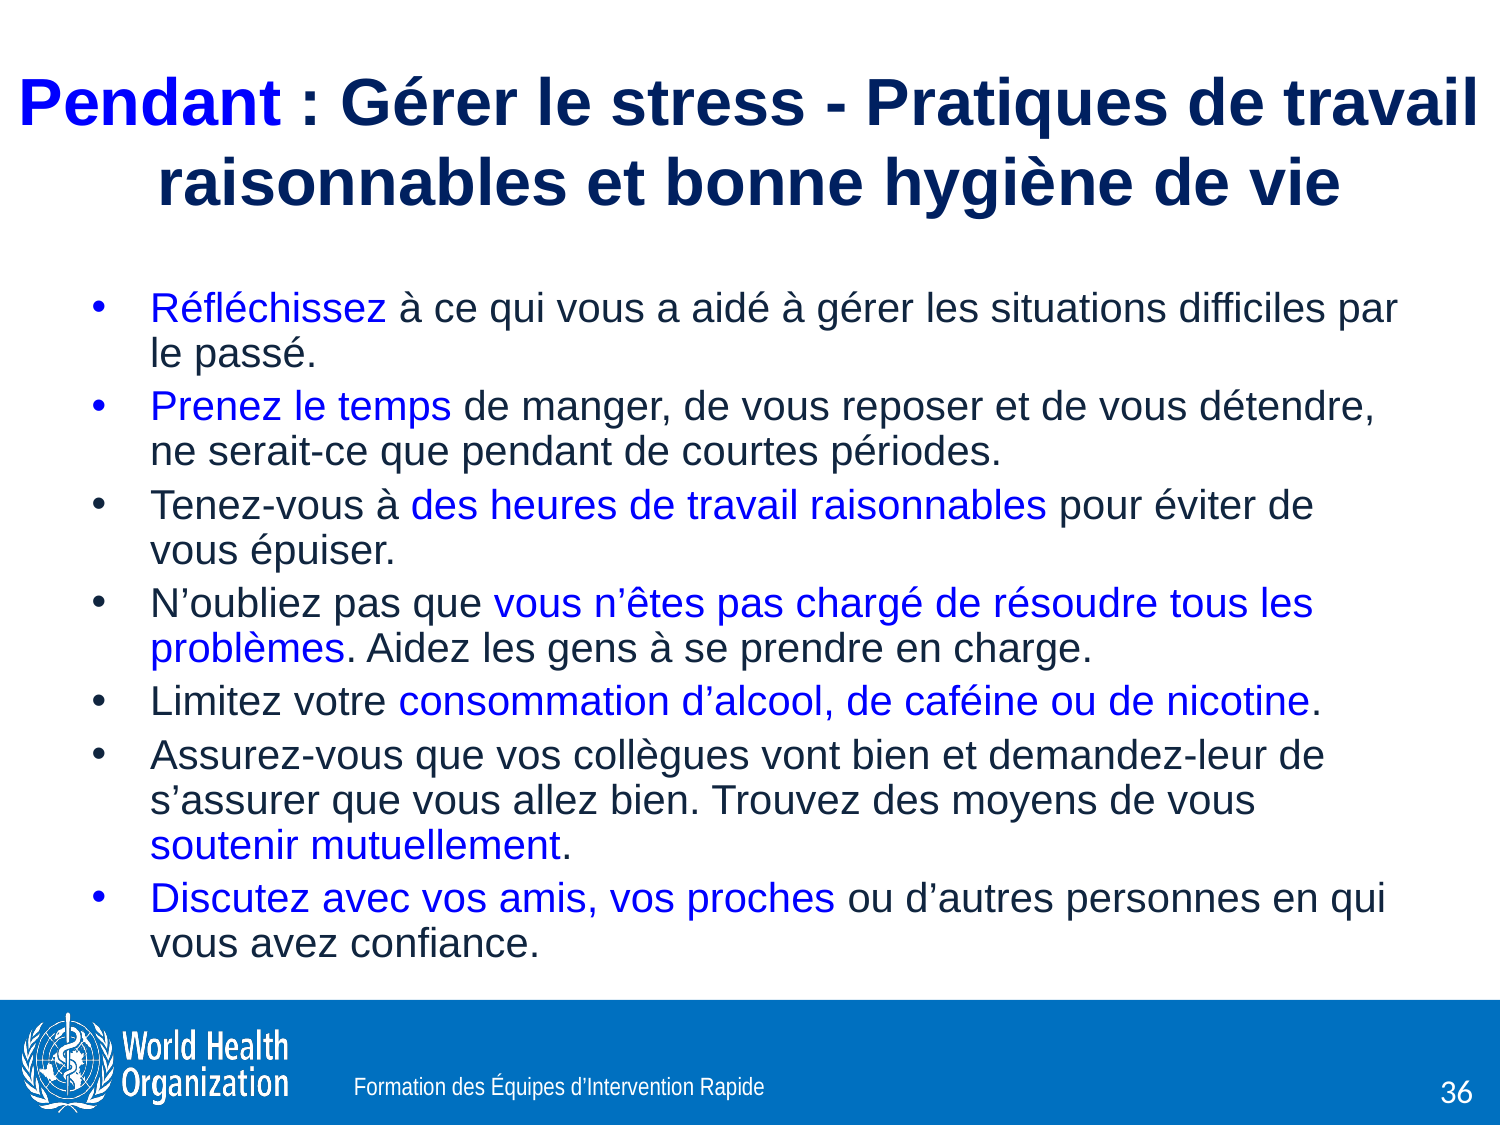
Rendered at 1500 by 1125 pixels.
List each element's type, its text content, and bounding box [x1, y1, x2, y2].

title Pendant : Gérer le stress - Pratiques de travail raisonnables et bonne hygiène de vie [0, 45, 1500, 233]
picture [21, 1012, 288, 1113]
list Réfléchissez à ce qui vous a aidé à gérer les situations difficiles par le passé. Prenez le temps de manger, de vous reposer et de vous détendre, ne serait-ce que pendant de courtes périodes. Tenez-vous à des heures de travail raisonnables pour éviter de vous épuiser. N’oubliez pas que vous n’êtes pas chargé de résoudre tous les problèmes. Aidez les gens à se prendre en charge. Limitez votre consommation d’alcool, de caféine ou de nicotine. Assurez-vous que vos collègues vont bien et demandez-leur de s’assurer que vous allez bien. Trouvez des moyens de vous soutenir mutuellement. Discutez avec vos amis, vos proches ou d’autres personnes en qui vous avez confiance. [76, 278, 1427, 1022]
